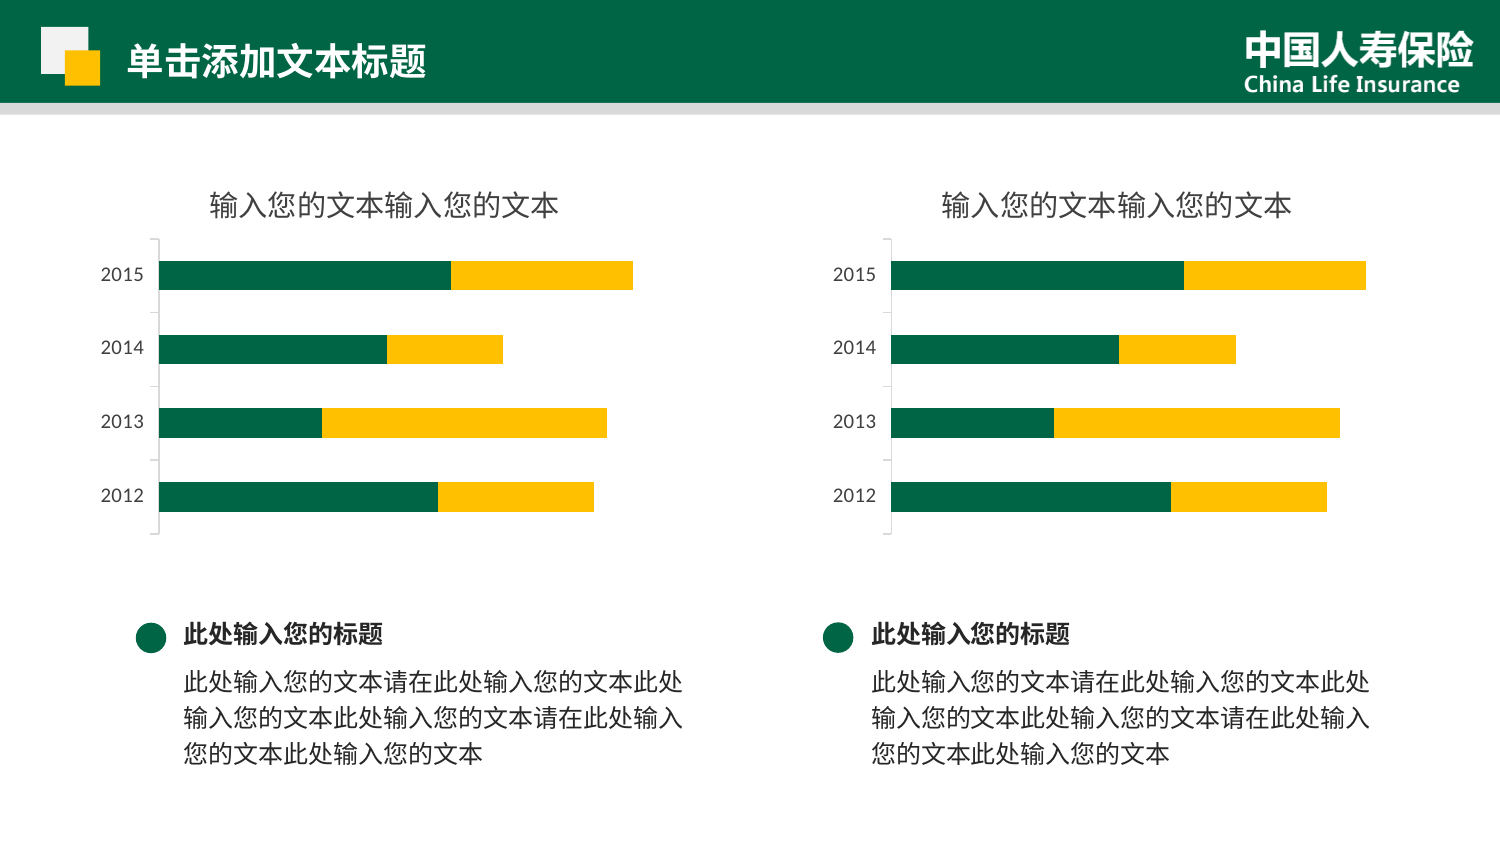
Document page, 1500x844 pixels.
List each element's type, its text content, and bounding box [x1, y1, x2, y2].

chart [88, 232, 692, 541]
text_box [0, 0, 1500, 101]
text_box [133, 620, 169, 656]
text_box 单击添加文本标题 [112, 30, 491, 91]
text_box 输入您的文本输入您的文本 [903, 161, 1331, 231]
text_box 此处输入您的标题 此处输入您的文本请在此处输入您的文本此处输入您的文本此处输入您的文本请在此处输入您的文本此处输入您的文本 [169, 610, 715, 765]
text_box 此处输入您的标题 此处输入您的文本请在此处输入您的文本此处输入您的文本此处输入您的文本请在此处输入您的文本此处输入您的文本 [856, 610, 1388, 765]
text_box [39, 25, 91, 76]
text_box [820, 620, 856, 655]
text_box 输入您的文本输入您的文本 [171, 161, 599, 231]
picture [1240, 21, 1500, 100]
text_box [0, 101, 1500, 117]
chart [820, 232, 1424, 541]
text_box [63, 48, 102, 88]
